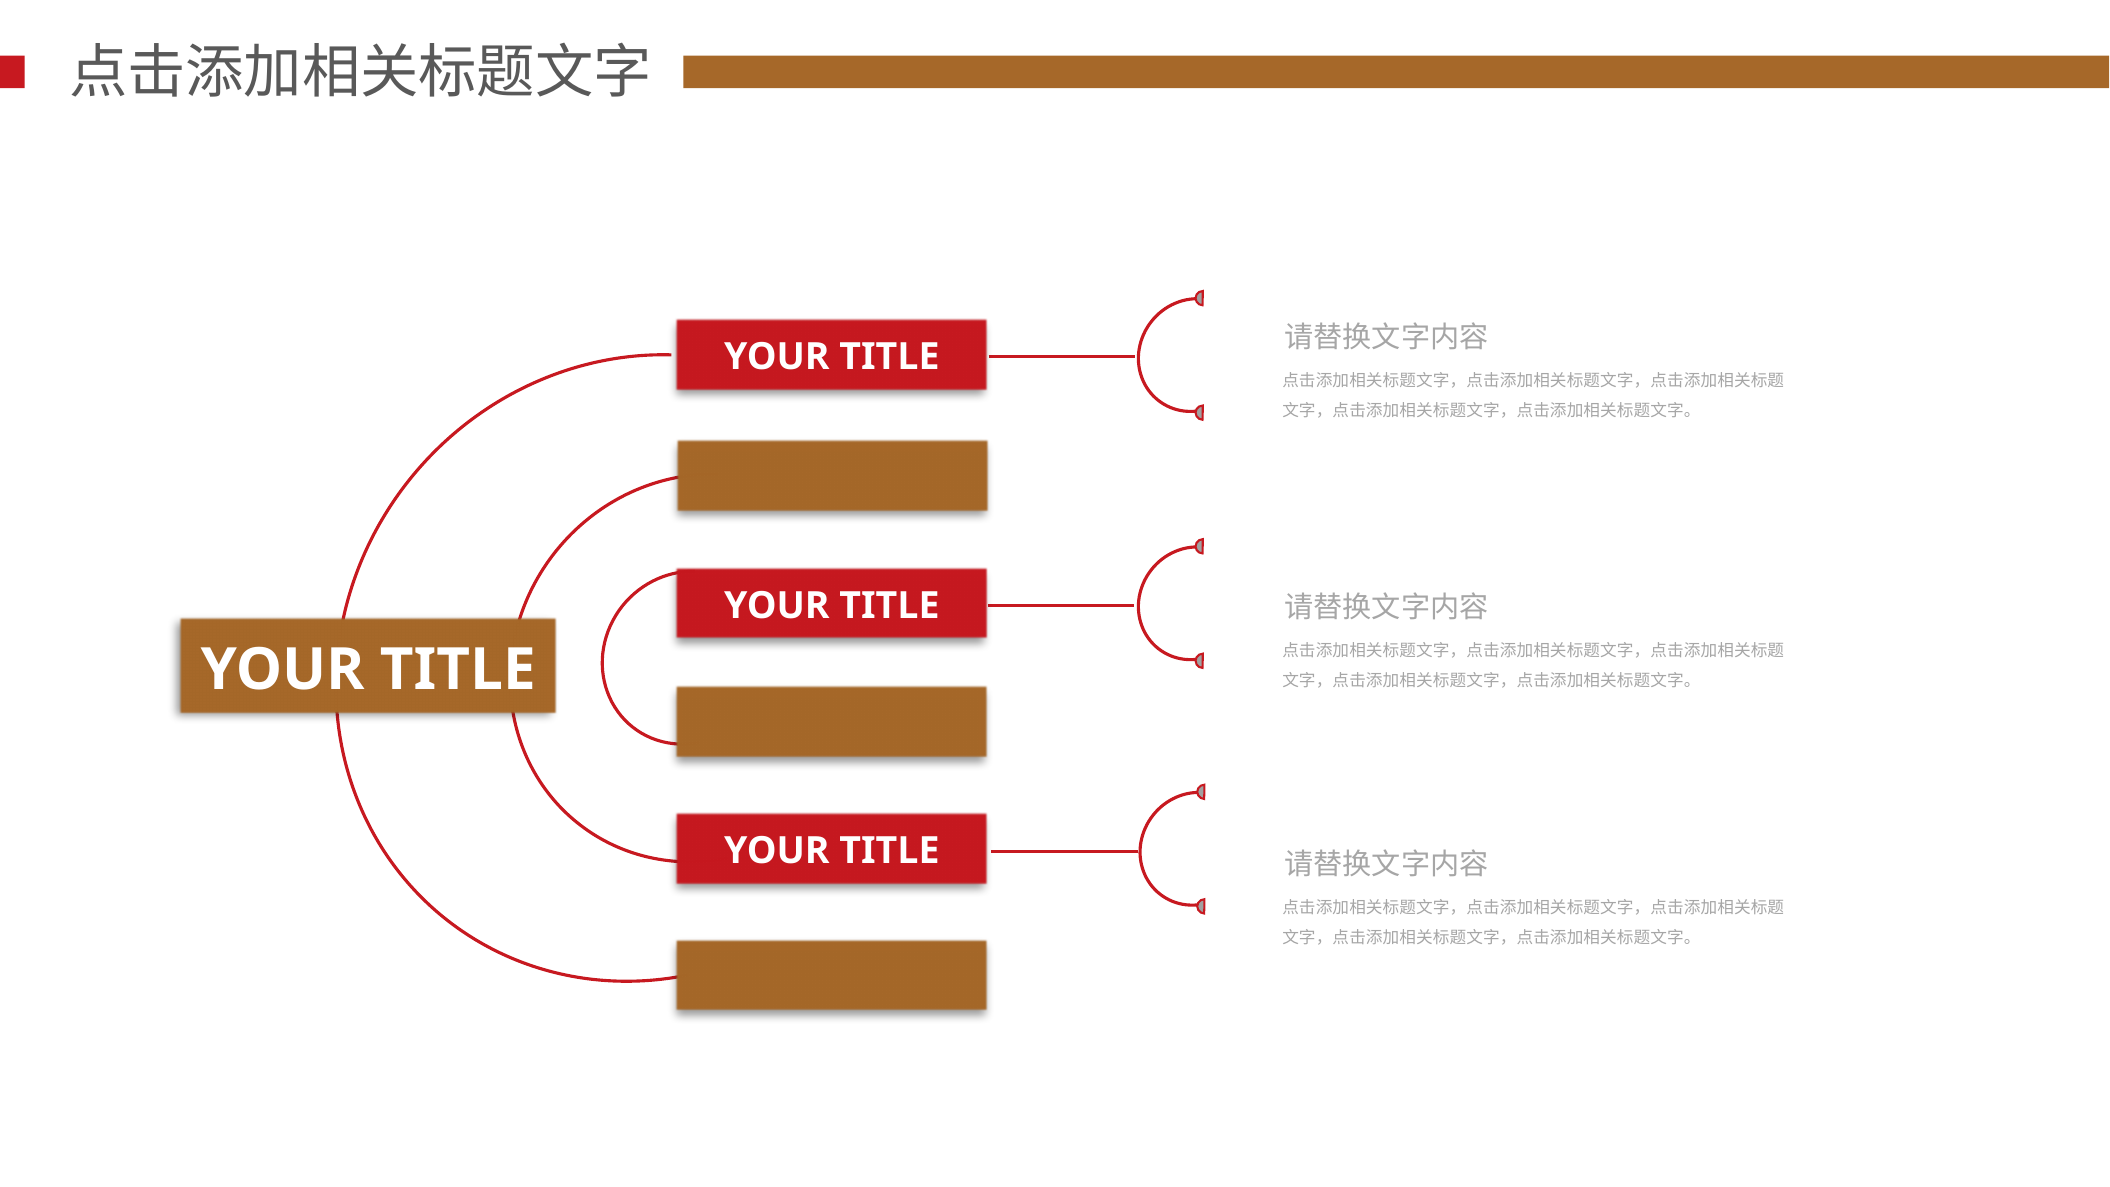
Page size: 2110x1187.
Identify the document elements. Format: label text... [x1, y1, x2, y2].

text_box YOUR TITLE [181, 619, 555, 713]
text_box 请替换文字内容 [1268, 572, 1667, 631]
text_box 请替换文字内容 [1268, 303, 1667, 362]
text_box 点击添加相关标题文字，点击添加相关标题文字，点击添加相关标题文字，点击添加相关标题文字，点击添加相关标题文字。 [1268, 622, 1811, 697]
text_box 点击添加相关标题文字，点击添加相关标题文字，点击添加相关标题文字，点击添加相关标题文字，点击添加相关标题文字。 [1268, 880, 1811, 955]
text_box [988, 290, 1249, 420]
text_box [991, 784, 1250, 914]
text_box [337, 722, 675, 982]
text_box [601, 573, 675, 744]
text_box [514, 478, 675, 862]
text_box 请替换文字内容 [1268, 830, 1667, 889]
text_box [675, 318, 989, 1011]
text_box 点击添加相关标题文字，点击添加相关标题文字，点击添加相关标题文字，点击添加相关标题文字，点击添加相关标题文字。 [1268, 352, 1811, 427]
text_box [989, 539, 1249, 668]
text_box 点击添加相关标题文字 [54, 26, 667, 112]
text_box [343, 354, 670, 616]
